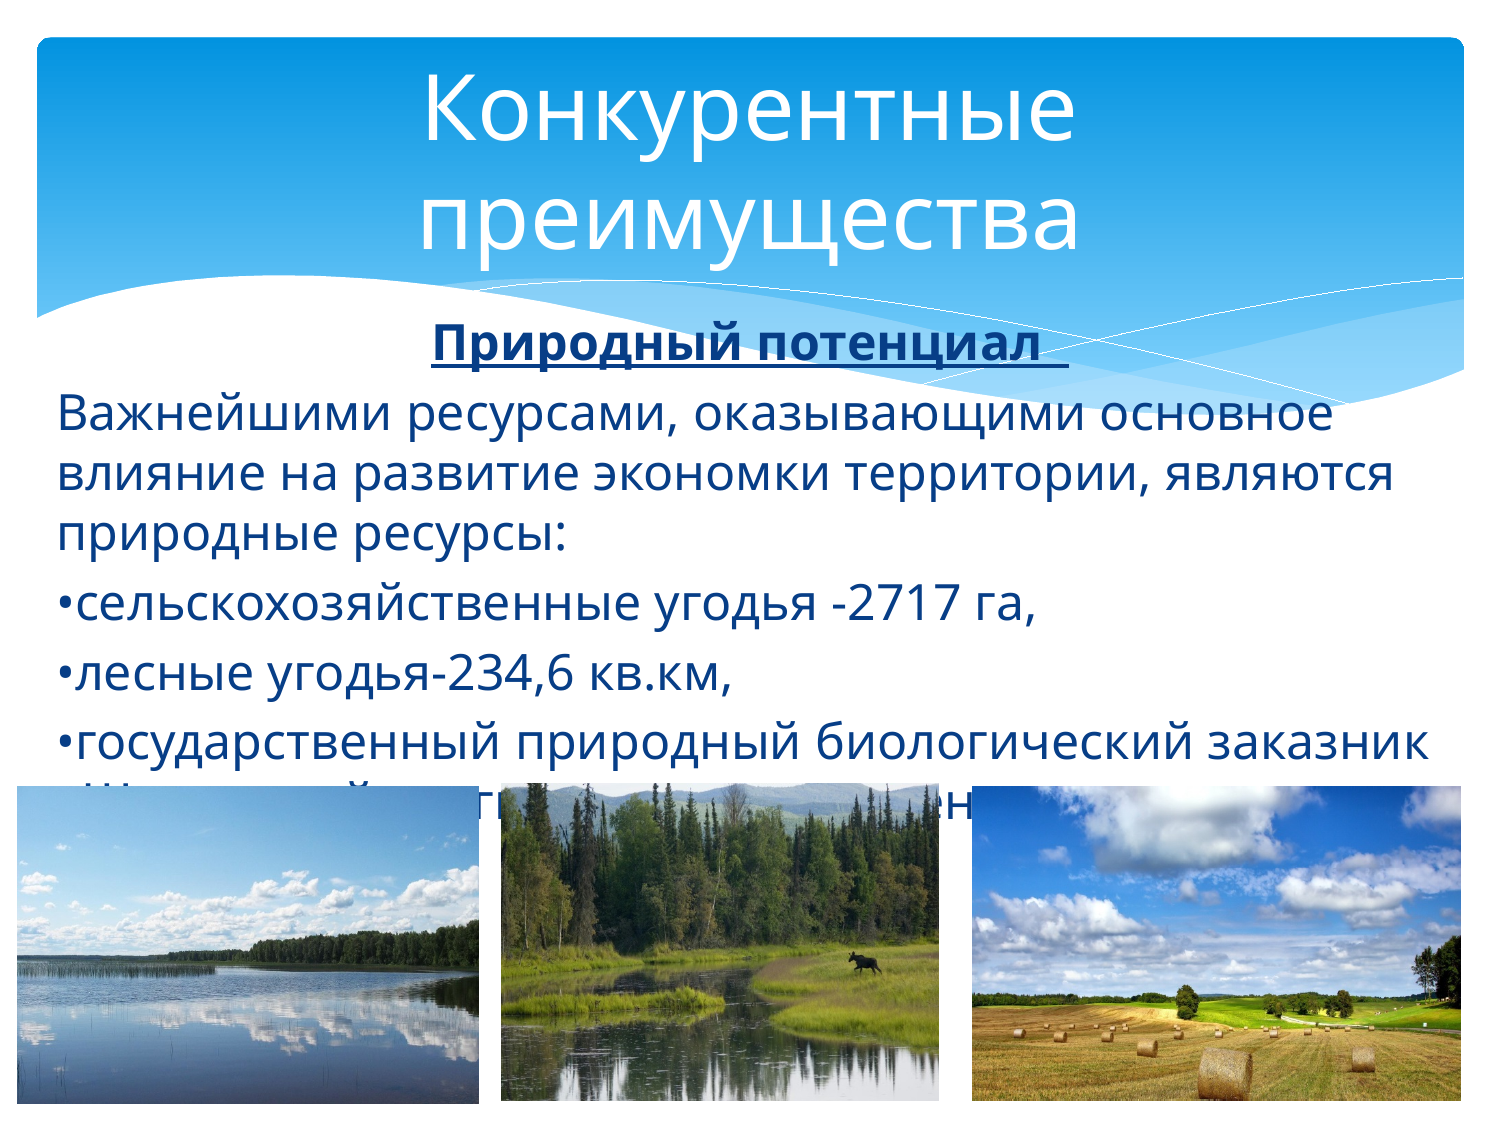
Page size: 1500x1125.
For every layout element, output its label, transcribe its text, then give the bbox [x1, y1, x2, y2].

picture [17, 786, 479, 1105]
picture [972, 786, 1461, 1101]
picture [501, 783, 940, 1101]
title Конкурентные преимущества [75, 55, 1425, 261]
list Природный потенциал Важнейшими ресурсами, оказывающими основное влияние на развитие экономки территории, являются природные ресурсы: •сельскохозяйственные угодья -2717 га, •лесные угодья-234,6 кв.км, •государственный природный биологический заказник «Шултусский» регионального значения [41, 302, 1459, 941]
